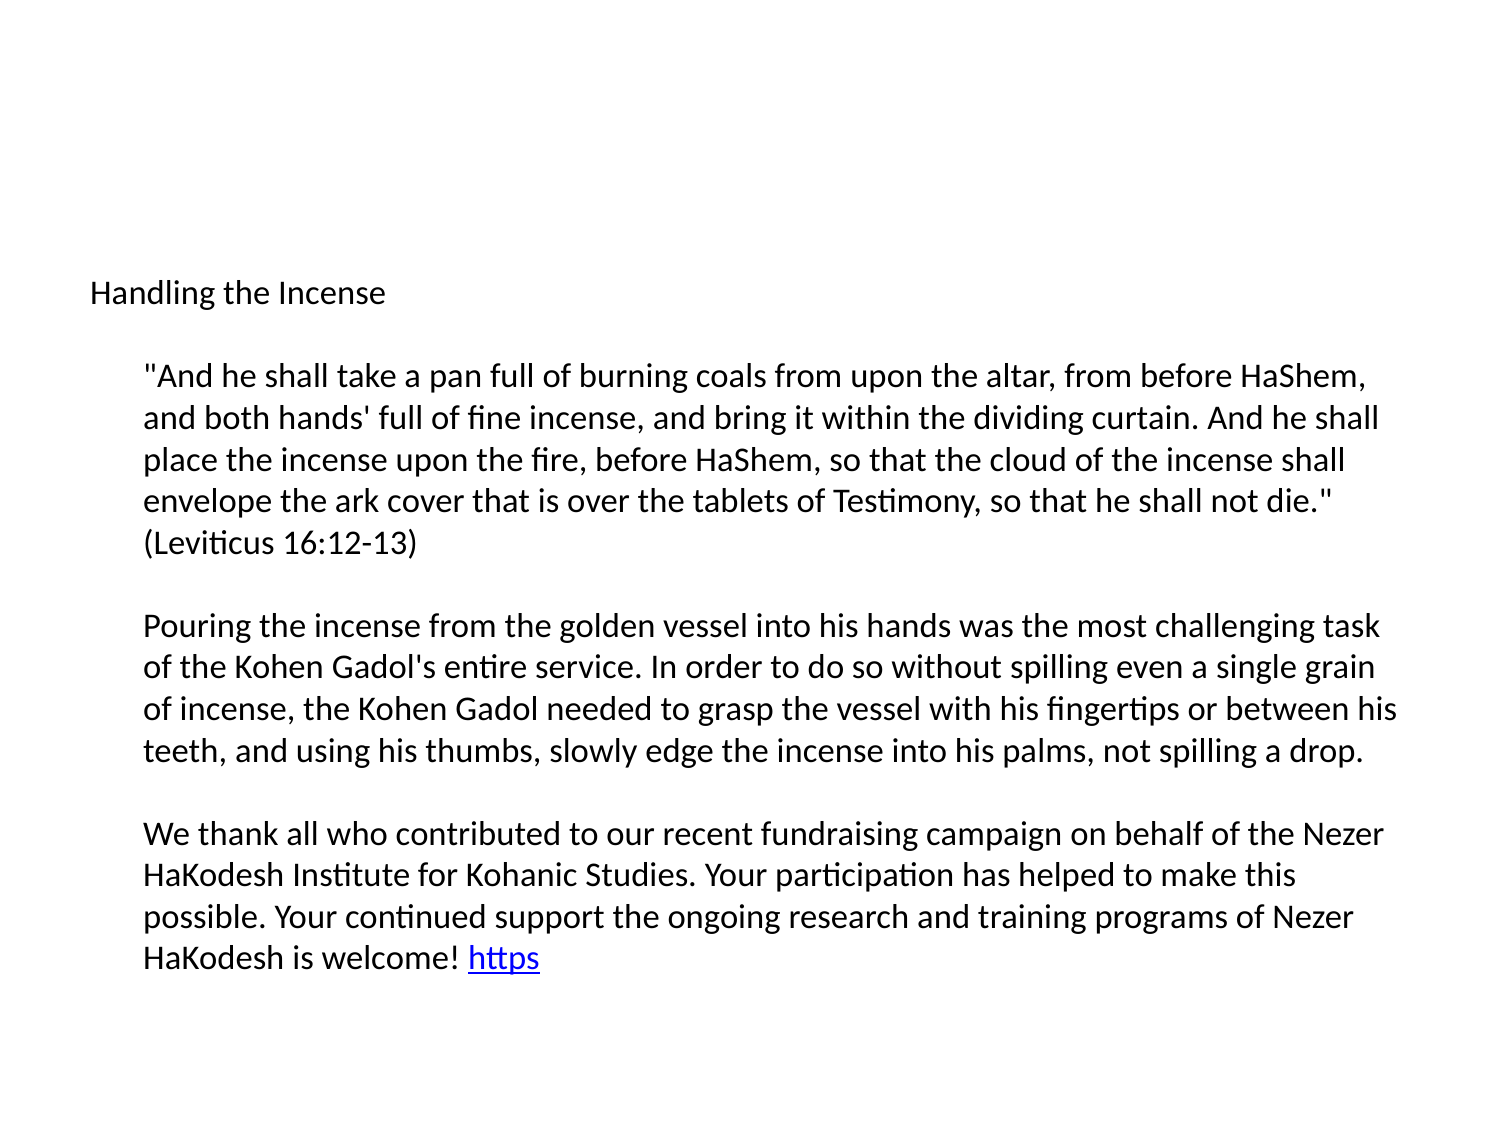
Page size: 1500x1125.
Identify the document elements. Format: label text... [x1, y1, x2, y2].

list Handling the Incense "And he shall take a pan full of burning coals from upon the altar, from before HaShem, and both hands' full of fine incense, and bring it within the dividing curtain. And he shall place the incense upon the fire, before HaShem, so that the cloud of the incense shall envelope the ark cover that is over the tablets of Testimony, so that he shall not die." (Leviticus 16:12-13) Pouring the incense from the golden vessel into his hands was the most challenging task of the Kohen Gadol's entire service. In order to do so without spilling even a single grain of incense, the Kohen Gadol needed to grasp the vessel with his fingertips or between his teeth, and using his thumbs, slowly edge the incense into his palms, not spilling a drop. We thank all who contributed to our recent fundraising campaign on behalf of the Nezer HaKodesh Institute for Kohanic Studies. Your participation has helped to make this possible. Your continued support the ongoing research and training programs of Nezer HaKodesh is welcome! https [75, 262, 1425, 1005]
